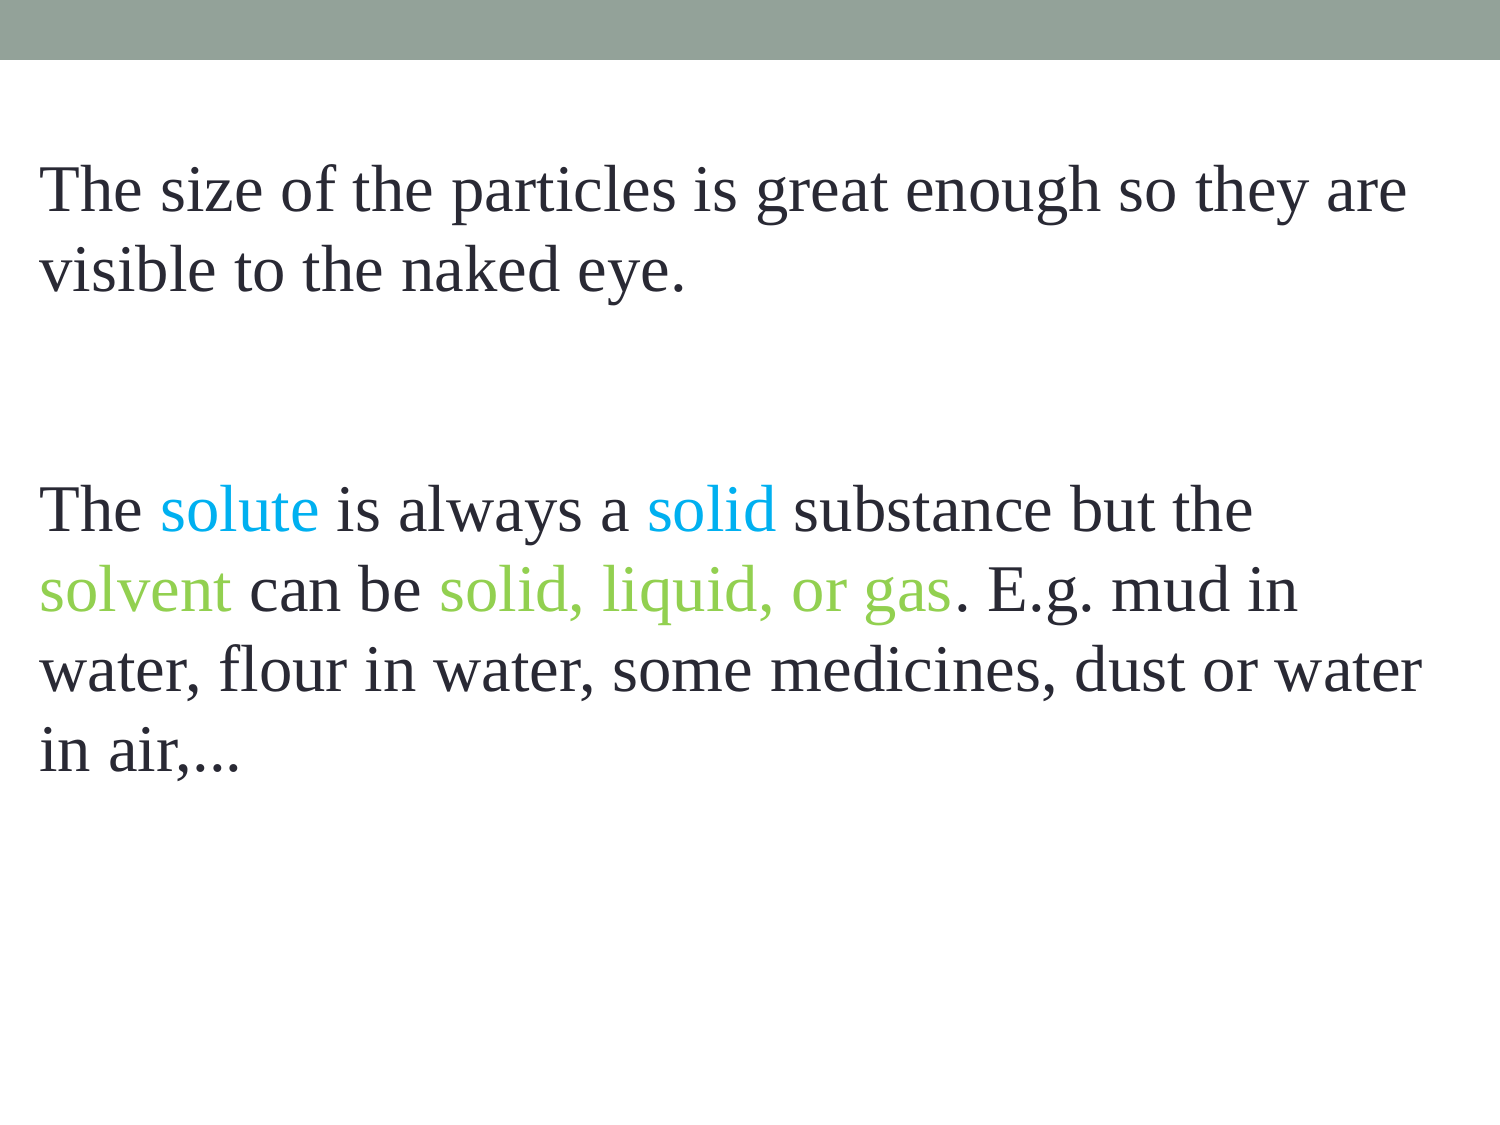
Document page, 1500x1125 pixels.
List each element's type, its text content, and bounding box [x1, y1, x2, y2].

text_box The size of the particles is great enough so they are visible to the naked eye. The solute is always a solid substance but the solvent can be solid, liquid, or gas. E.g. mud in water, flour in water, some medicines, dust or water in air,... [24, 137, 1450, 872]
